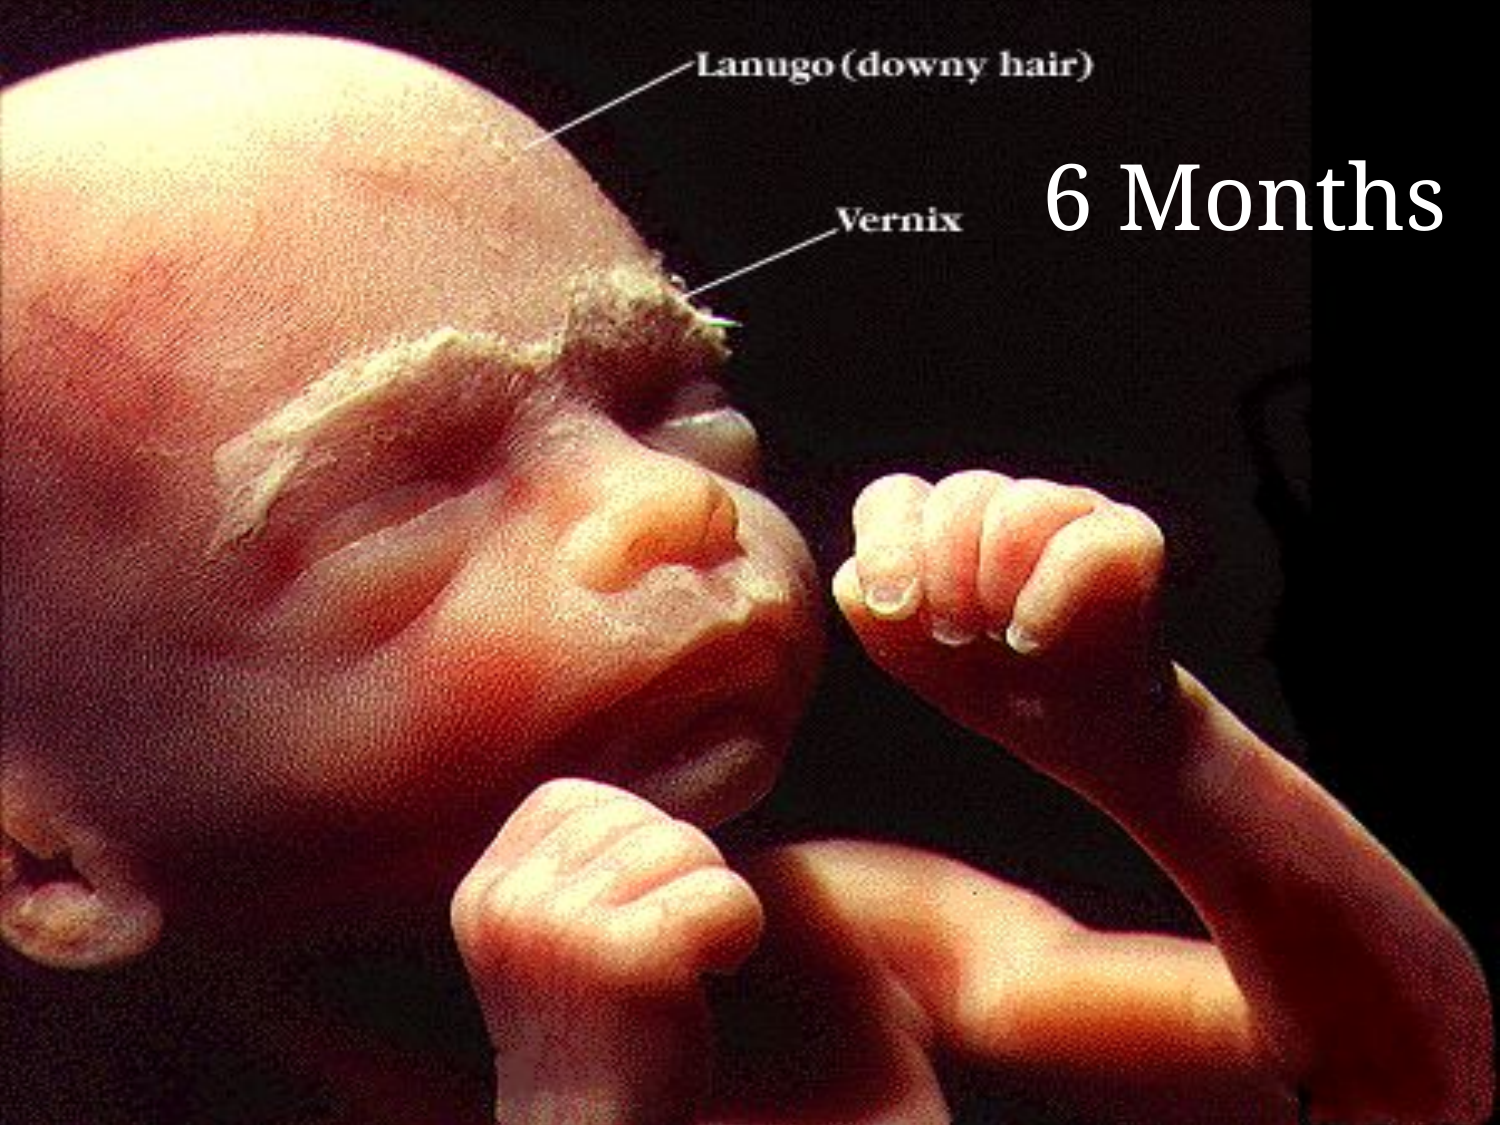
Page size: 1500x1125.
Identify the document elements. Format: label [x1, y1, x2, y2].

list [0, 0, 1500, 1125]
